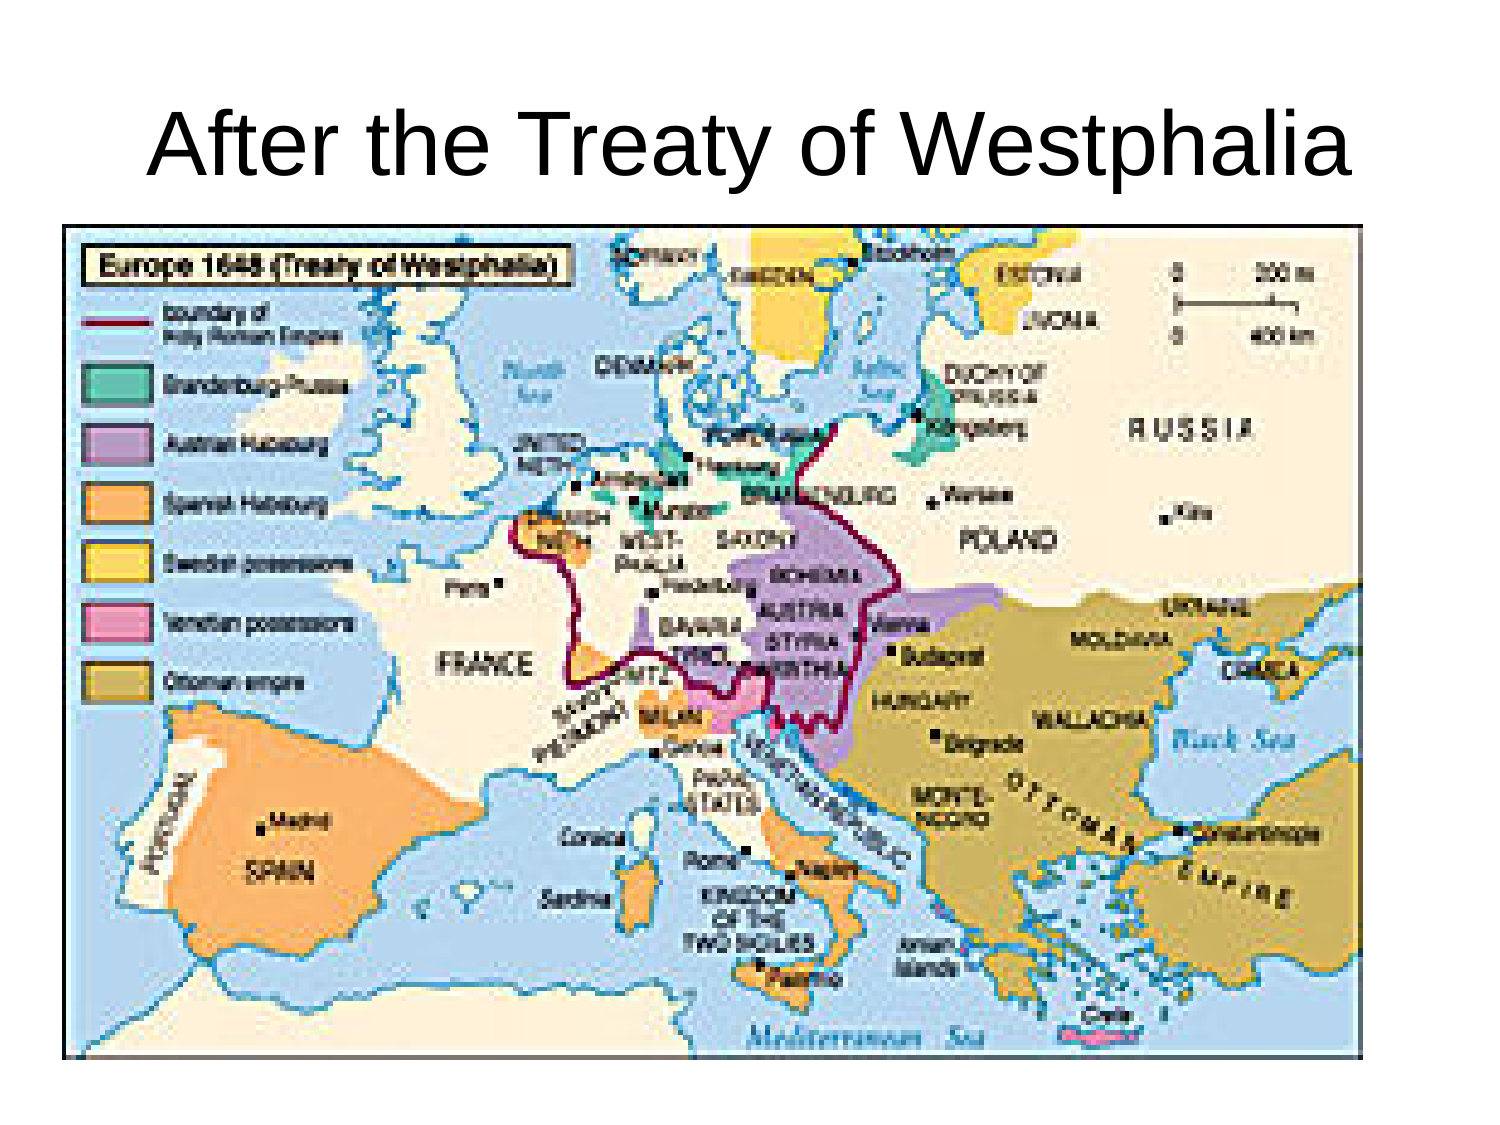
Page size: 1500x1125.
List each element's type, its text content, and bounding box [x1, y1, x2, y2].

title After the Treaty of Westphalia [75, 45, 1425, 233]
picture [62, 224, 1363, 1060]
